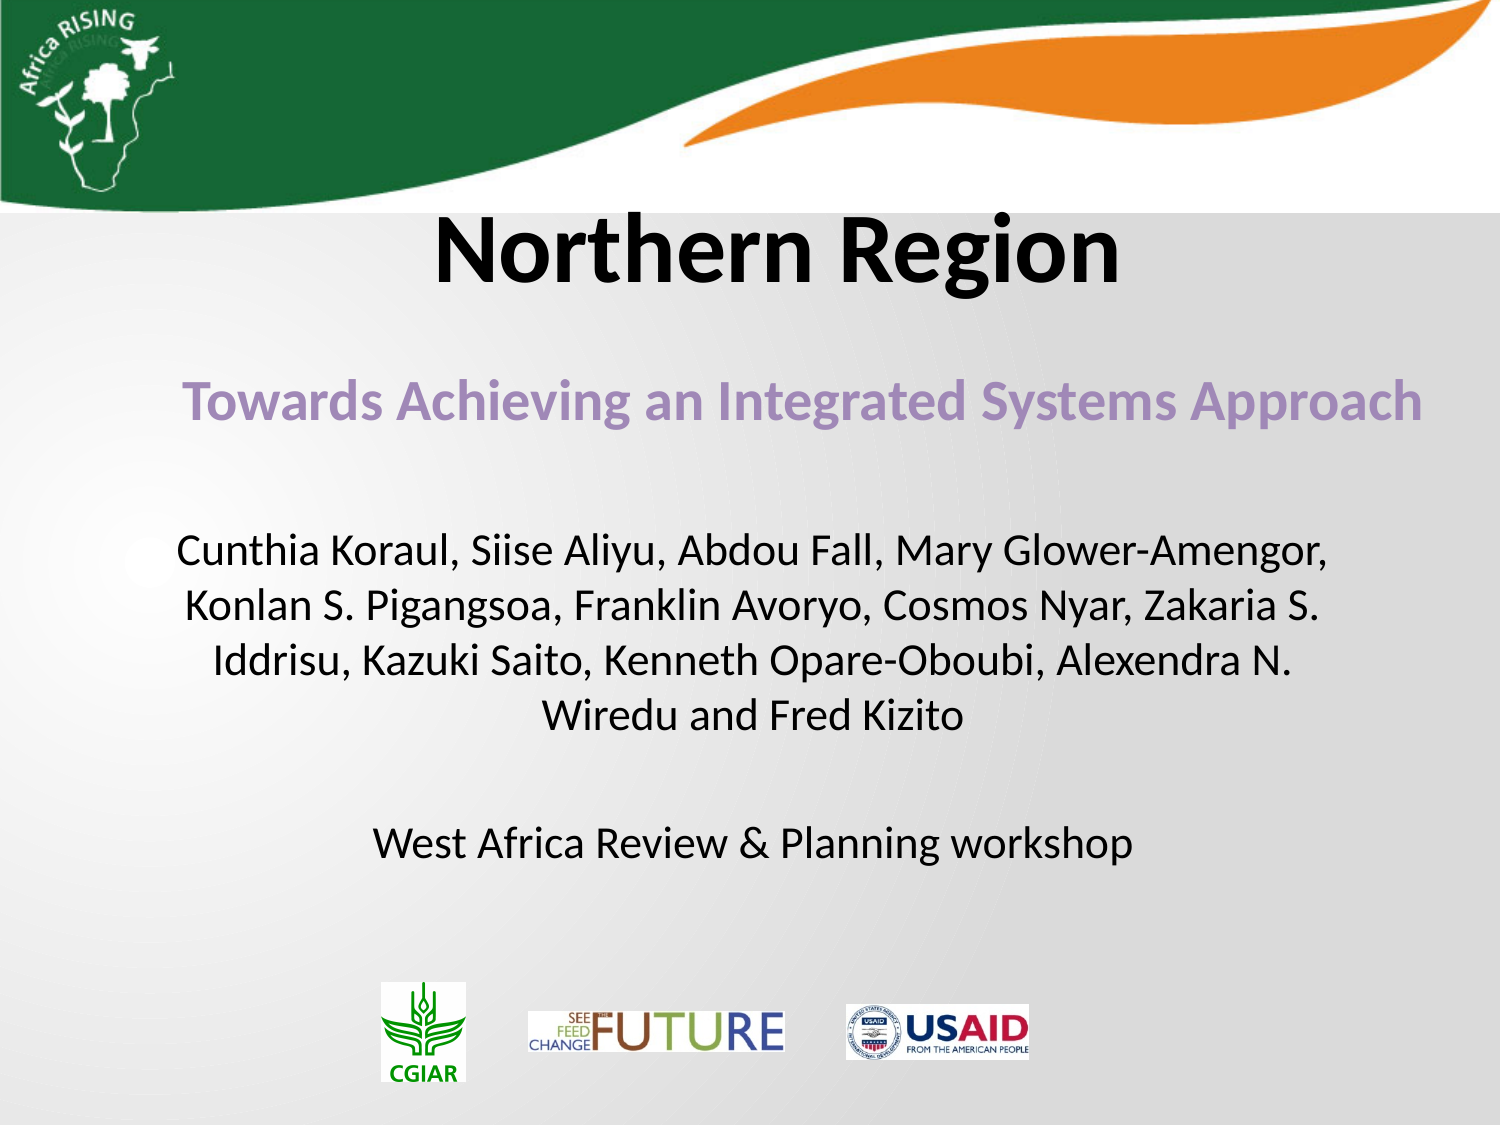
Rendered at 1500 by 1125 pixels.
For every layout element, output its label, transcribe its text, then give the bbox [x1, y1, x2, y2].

picture [381, 982, 466, 1082]
picture [0, 0, 1500, 213]
text_box Towards Achieving an Integrated Systems Approach [167, 354, 1440, 440]
picture [846, 1004, 1029, 1060]
picture [528, 1011, 785, 1052]
list Northern Region [225, 174, 1313, 354]
list Cunthia Koraul, Siise Aliyu, Abdou Fall, Mary Glower-Amengor, Konlan S. Pigangsoa, Franklin Avoryo, Cosmos Nyar, Zakaria S. Iddrisu, Kazuki Saito, Kenneth Opare-Oboubi, Alexendra N. Wiredu and Fred Kizito West Africa Review & Planning workshop [125, 512, 1363, 788]
